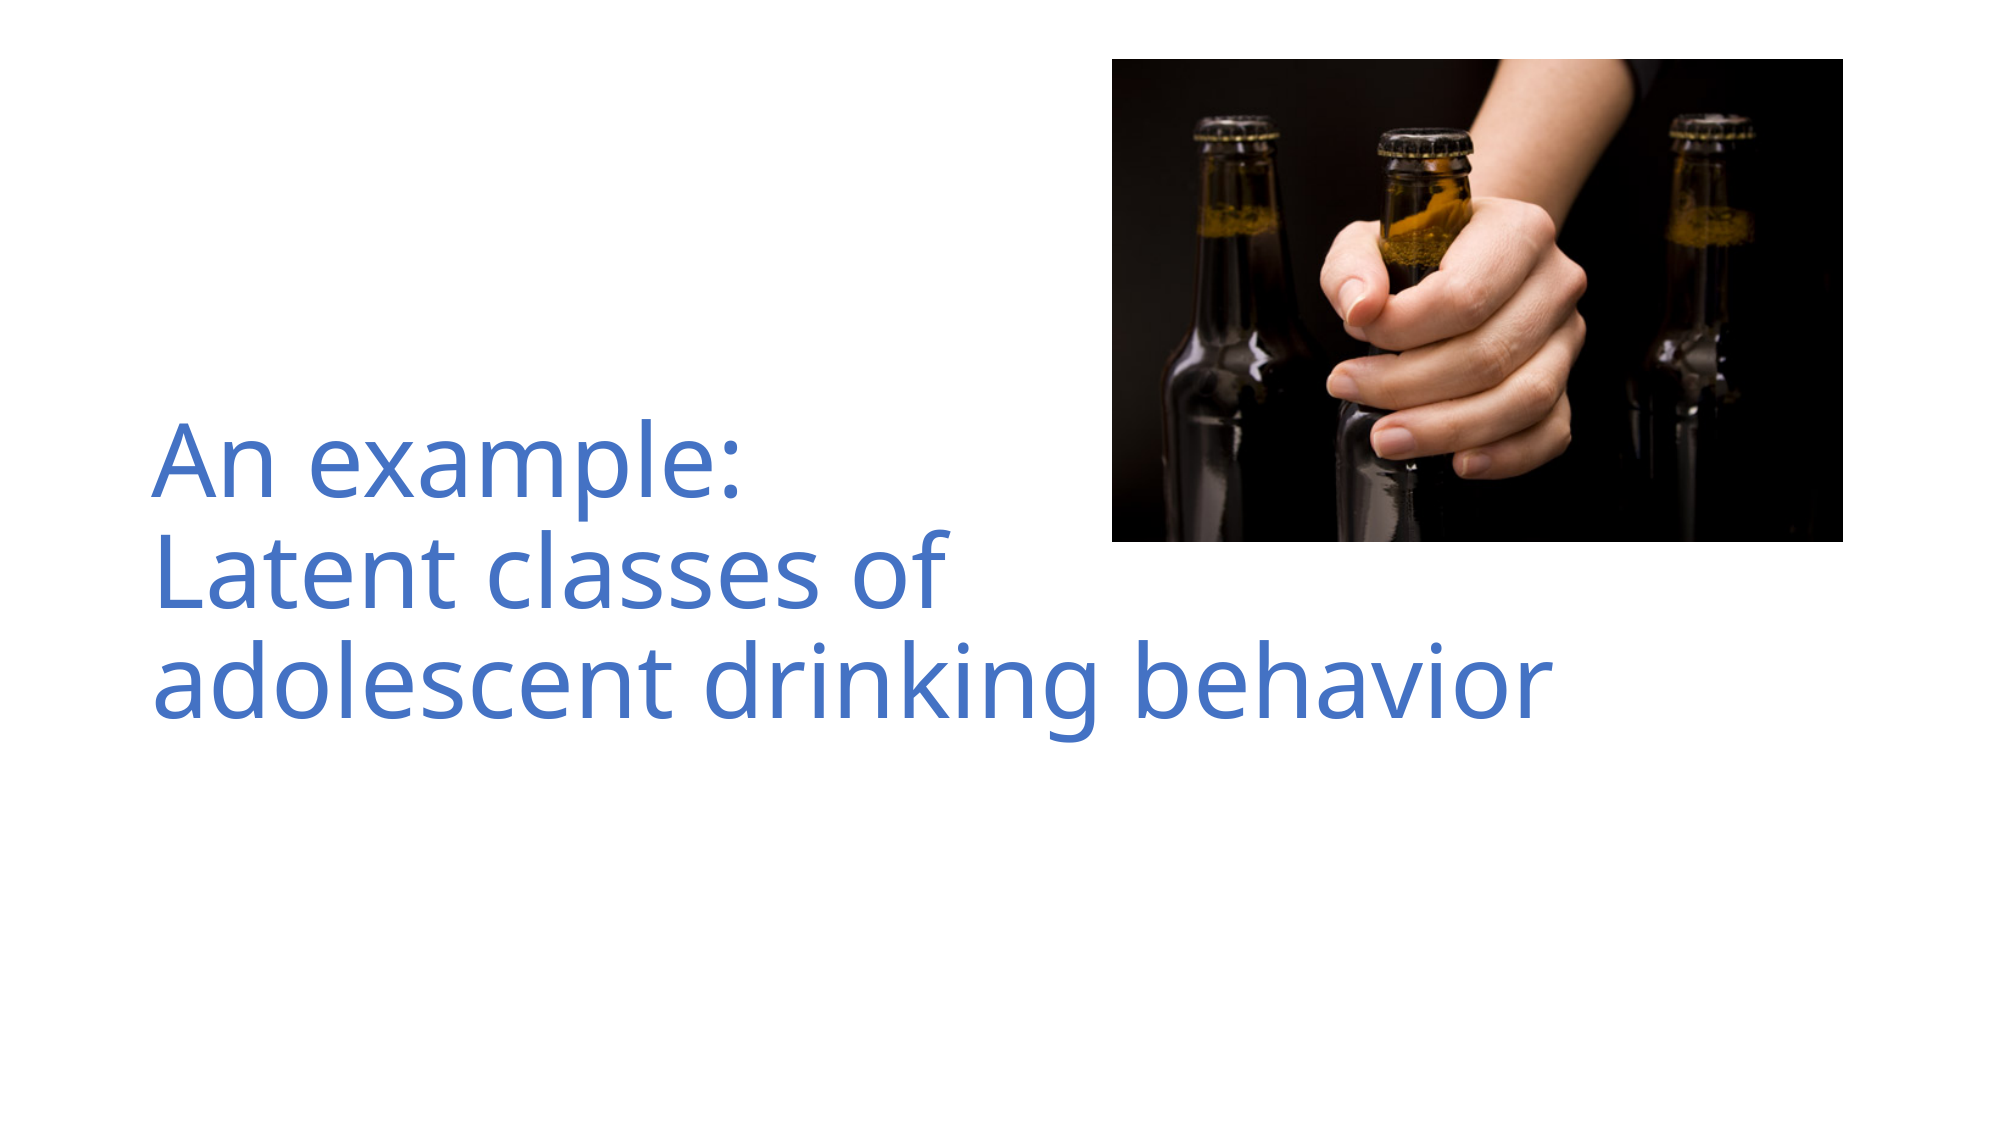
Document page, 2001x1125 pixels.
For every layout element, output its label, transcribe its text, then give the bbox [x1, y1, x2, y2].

picture [1112, 59, 1843, 542]
title An example: Latent classes of adolescent drinking behavior [136, 280, 1862, 749]
